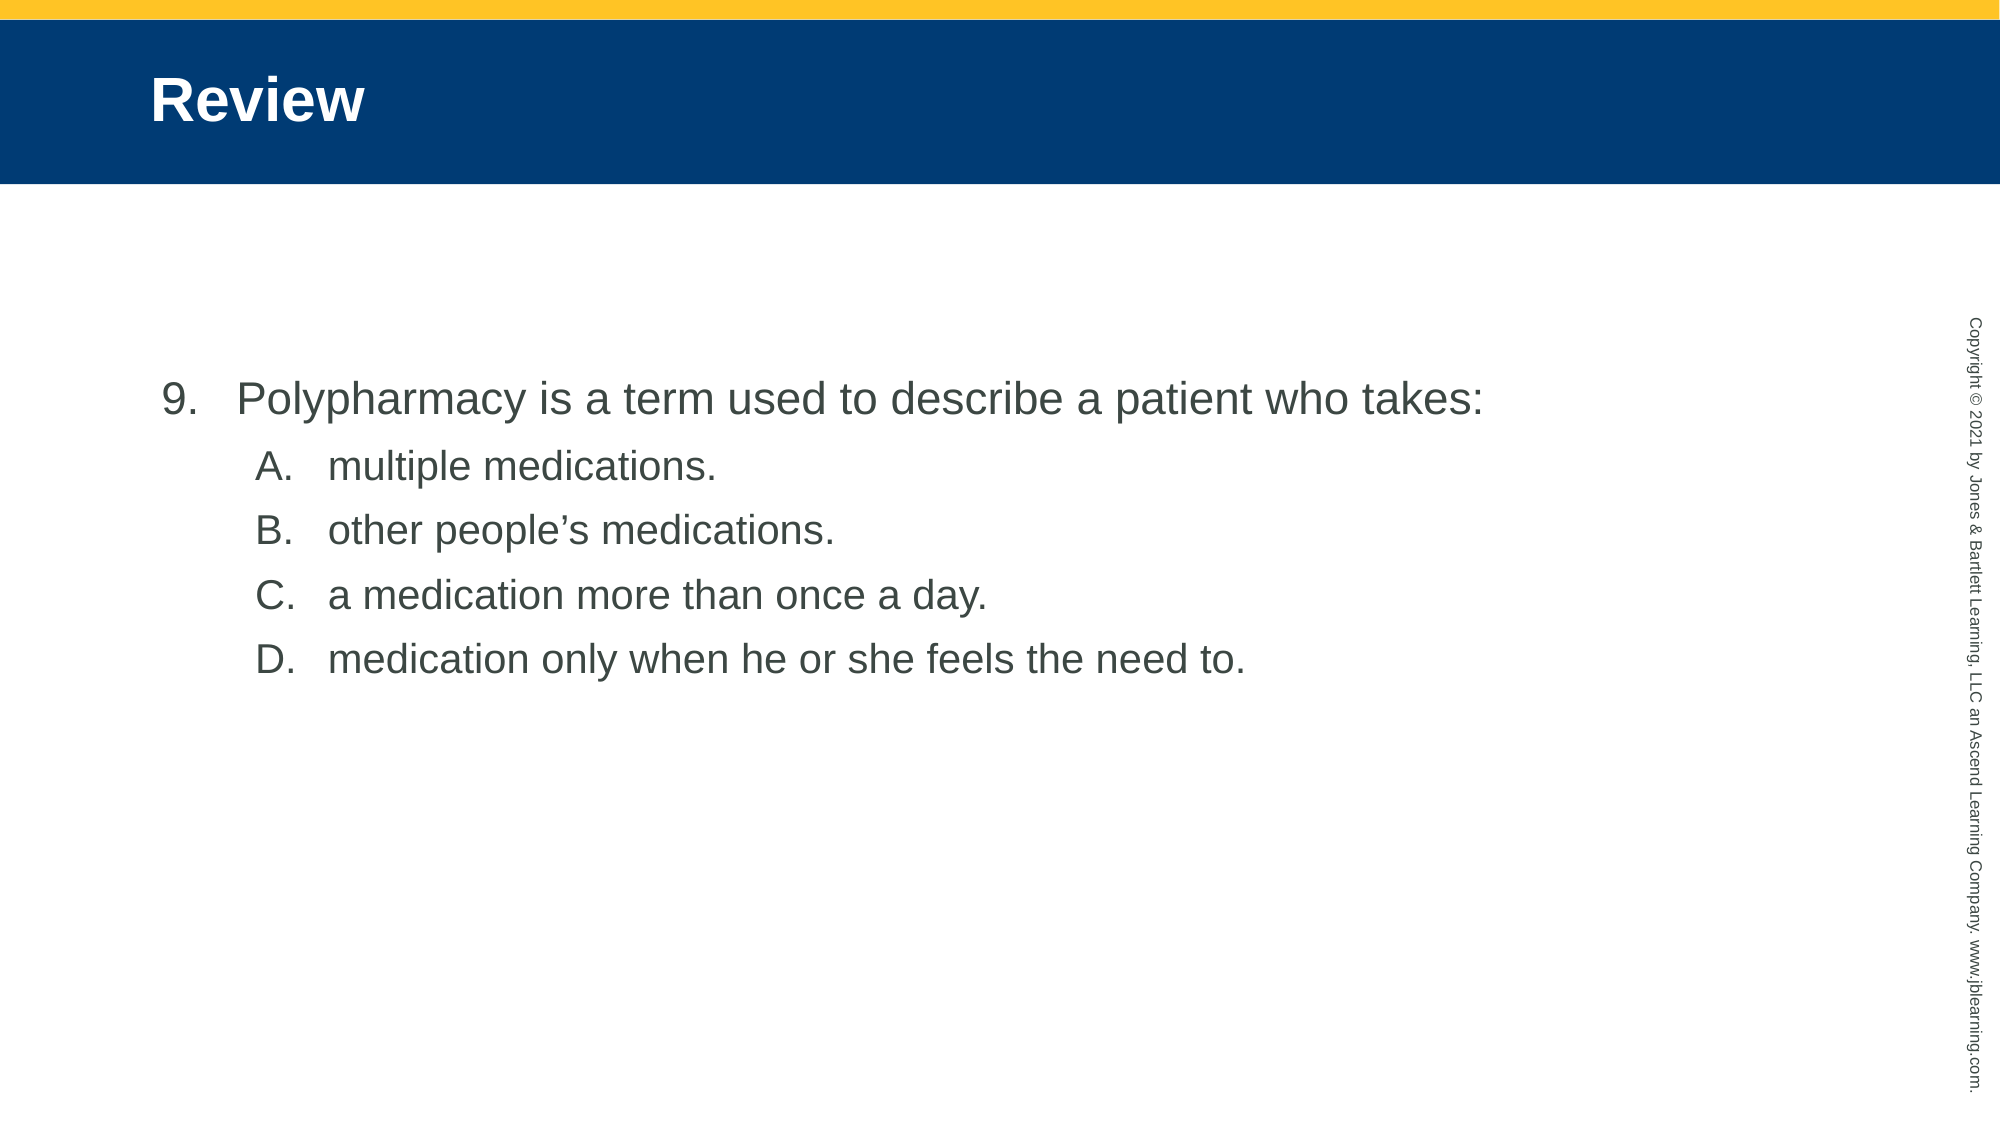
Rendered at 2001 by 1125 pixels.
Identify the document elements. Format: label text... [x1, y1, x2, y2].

list Polypharmacy is a term used to describe a patient who takes: multiple medications. other people’s medications. a medication more than once a day. medication only when he or she feels the need to. [146, 361, 1859, 1016]
title Review [0, 19, 2000, 185]
